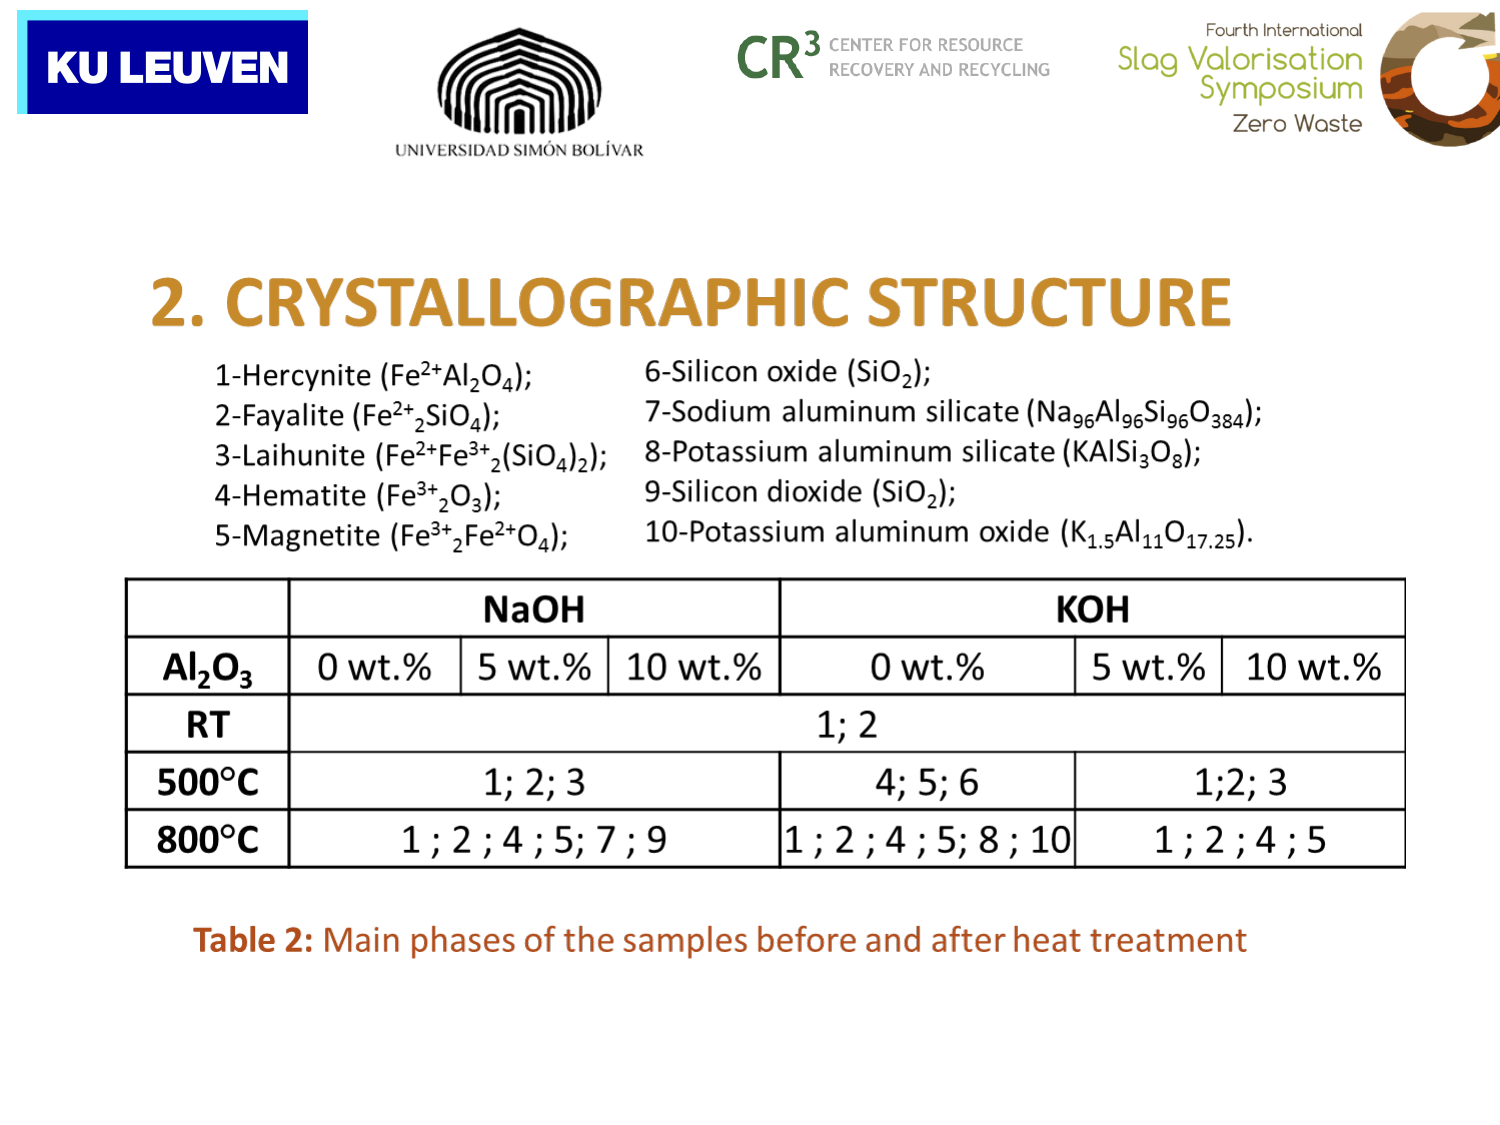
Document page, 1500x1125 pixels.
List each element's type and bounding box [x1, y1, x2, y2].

picture [17, 9, 308, 114]
picture [93, 233, 1406, 985]
picture [359, 24, 681, 162]
picture [735, 26, 1050, 83]
picture [1116, 0, 1500, 154]
